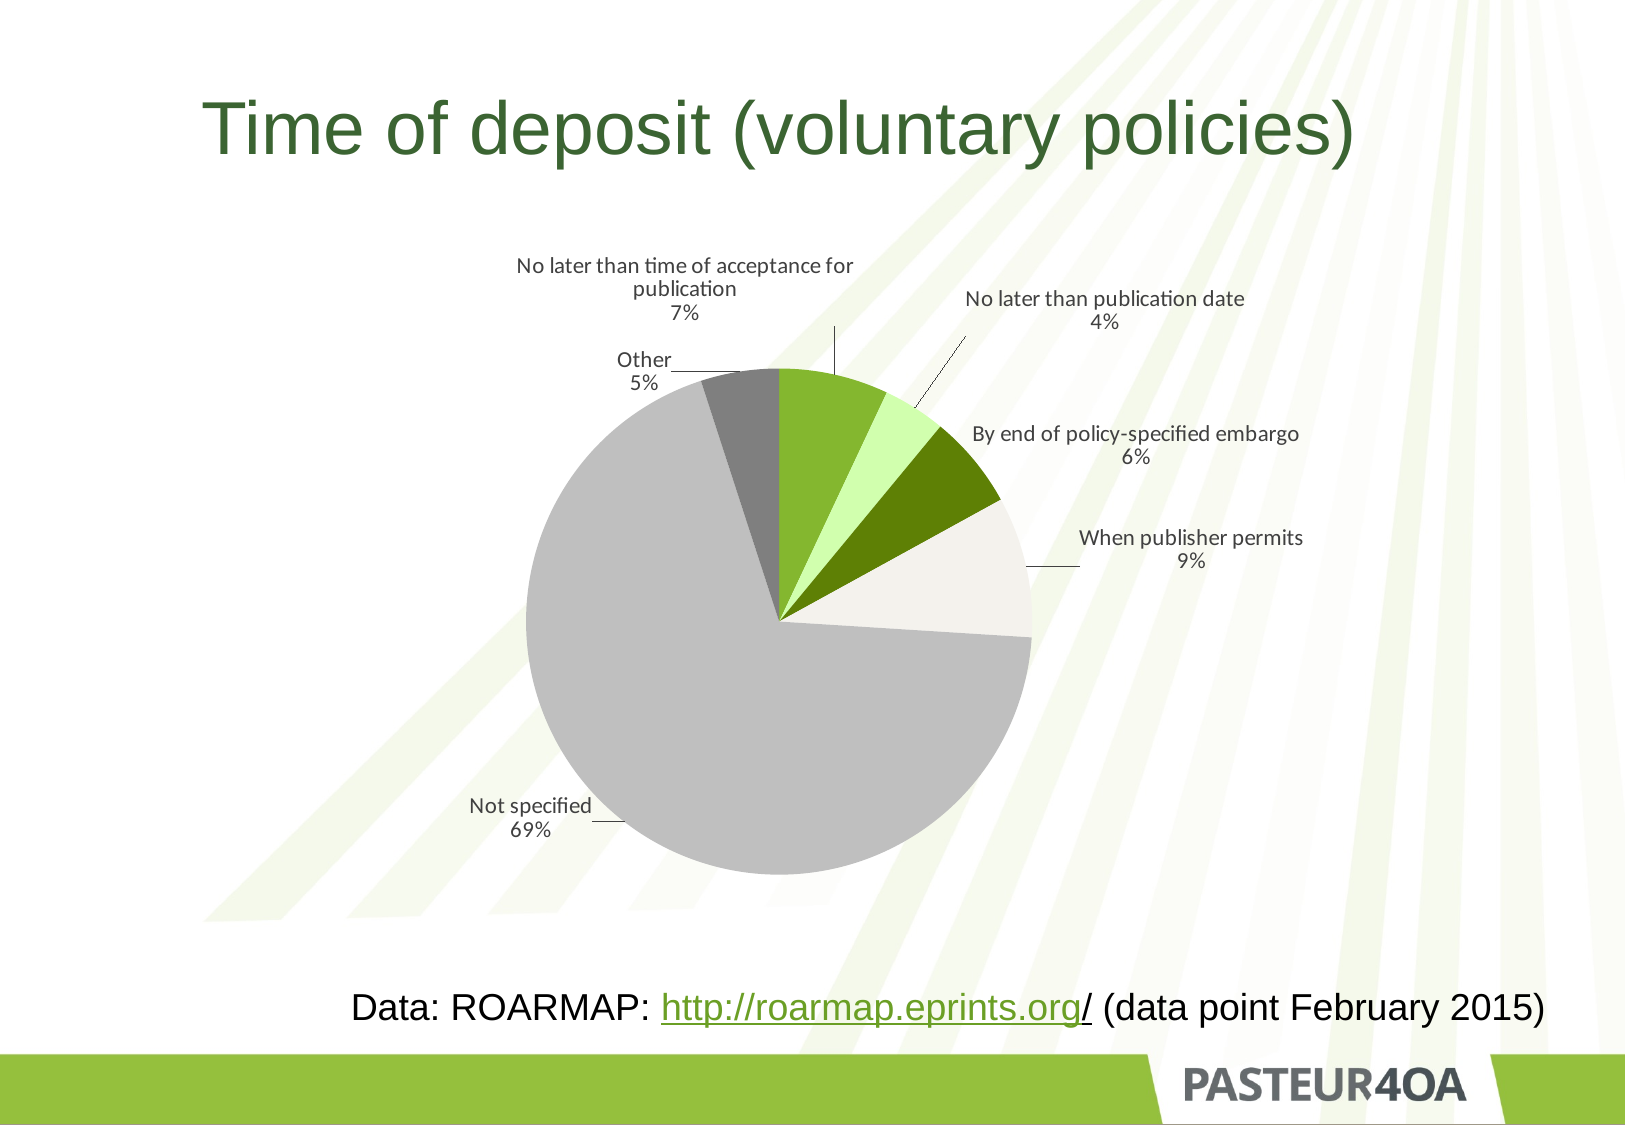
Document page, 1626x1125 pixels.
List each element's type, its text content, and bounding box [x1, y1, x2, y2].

picture [0, 0, 1625, 1124]
chart [127, 231, 1463, 929]
text_box Data: ROARMAP: http://roarmap.eprints.org/ (data point February 2015) [328, 975, 1592, 1036]
title Time of deposit (voluntary policies) [186, 42, 1436, 178]
